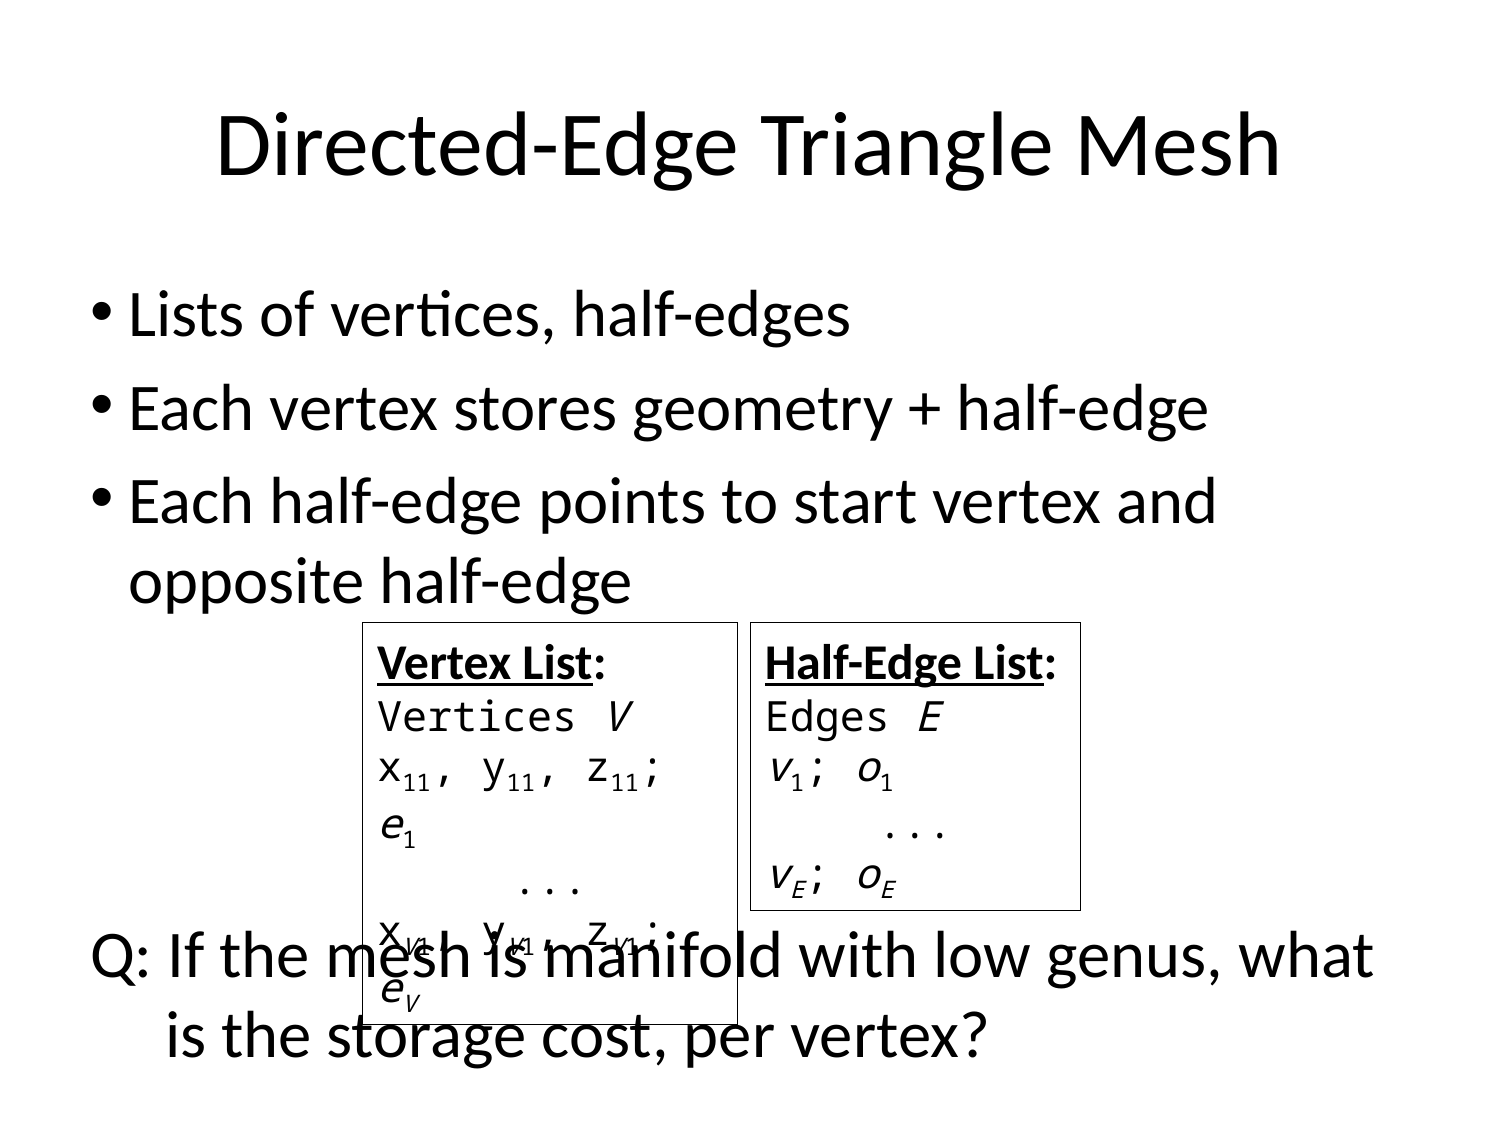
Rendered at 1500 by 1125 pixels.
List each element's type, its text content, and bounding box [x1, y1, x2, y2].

text_box Vertex List: Vertices V x11, y11, z11; e1 ... xV1, yV1, zV1; eV [362, 622, 738, 1025]
list Lists of vertices, half-edges Each vertex stores geometry + half-edge Each half-edge points to start vertex and opposite half-edge Q: If the mesh is manifold with low genus, what is the storage cost, per vertex? [75, 262, 1425, 1125]
title Directed-Edge Triangle Mesh [75, 45, 1425, 233]
text_box Half-Edge List: Edges E v1; o1 ... vE; oE [750, 622, 1081, 911]
